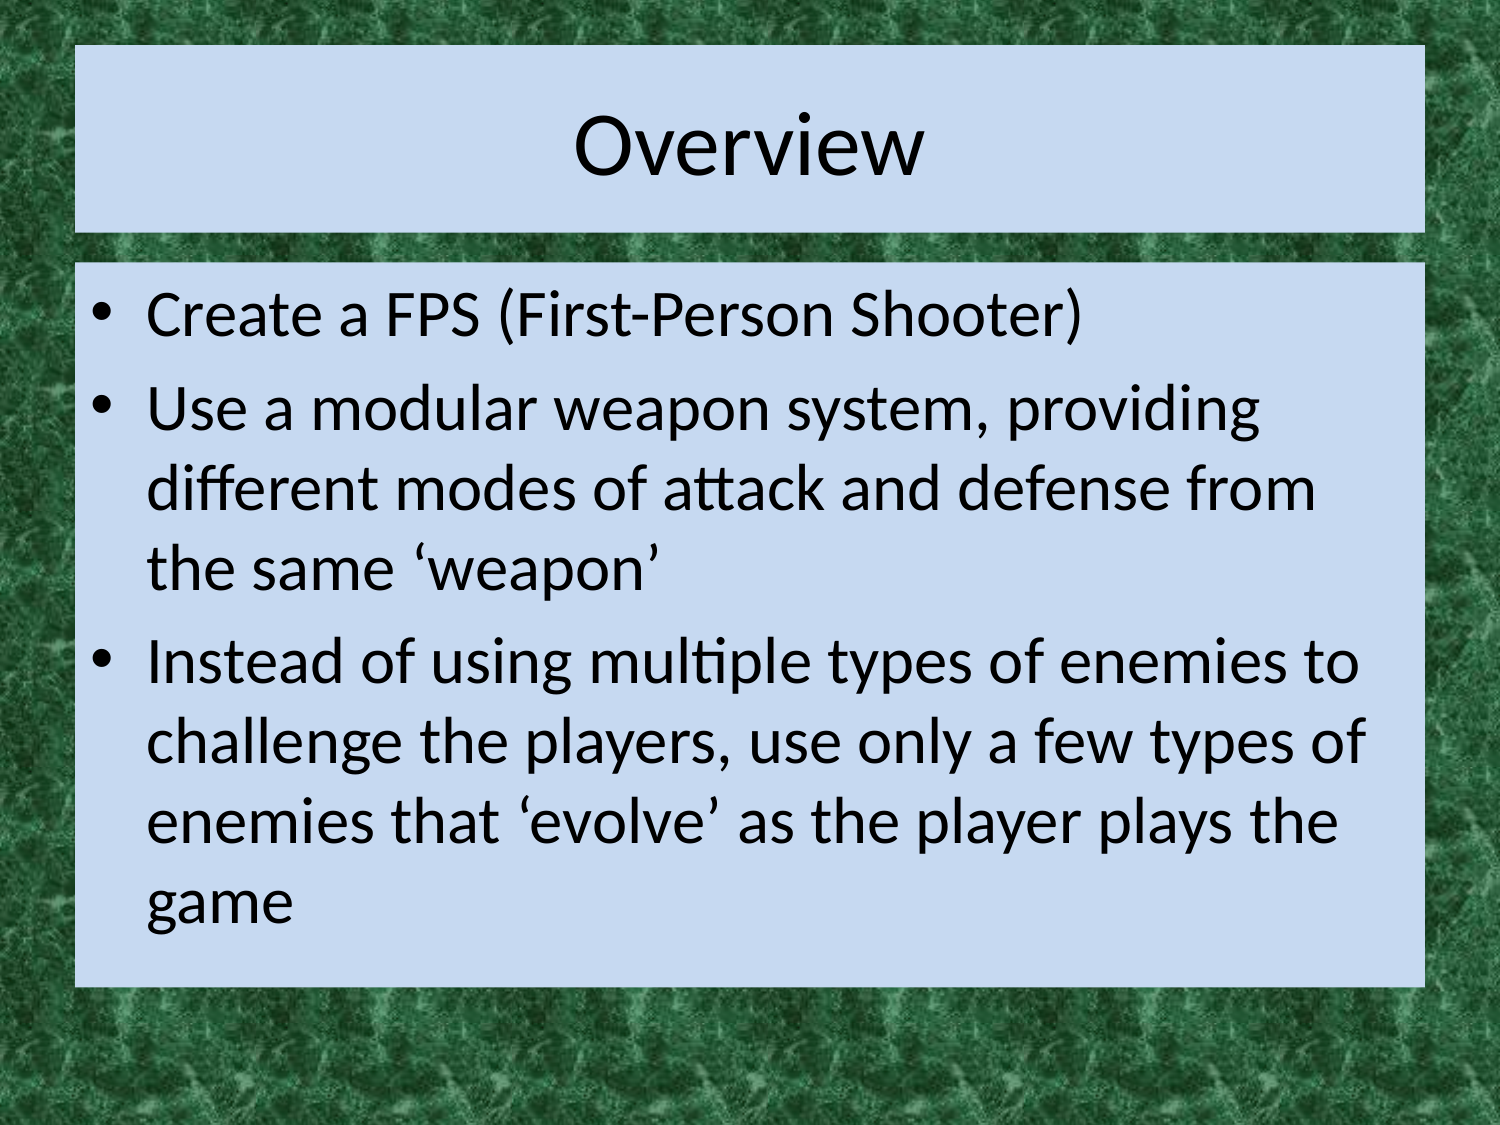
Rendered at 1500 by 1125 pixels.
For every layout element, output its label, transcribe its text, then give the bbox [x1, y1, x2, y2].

title Overview [75, 45, 1425, 233]
picture [0, 0, 1500, 1125]
list Create a FPS (First-Person Shooter) Use a modular weapon system, providing different modes of attack and defense from the same ‘weapon’ Instead of using multiple types of enemies to challenge the players, use only a few types of enemies that ‘evolve’ as the player plays the game [75, 262, 1425, 988]
